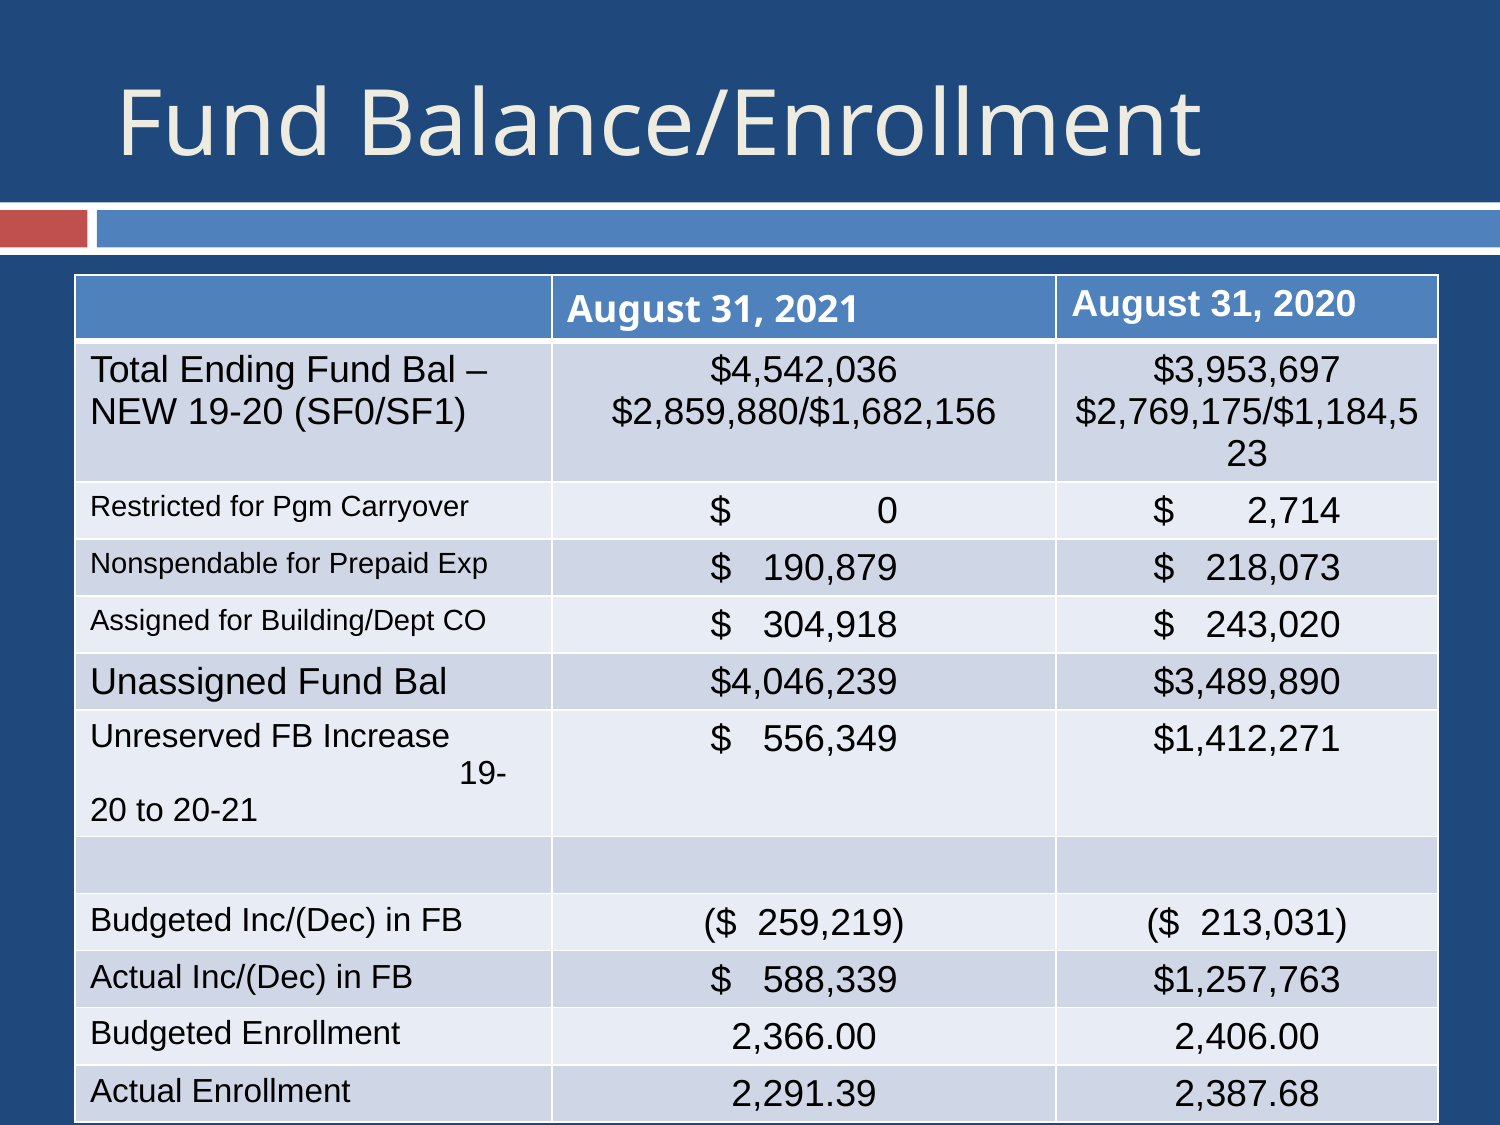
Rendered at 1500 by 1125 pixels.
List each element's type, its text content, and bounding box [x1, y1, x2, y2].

table_cell [1057, 837, 1437, 893]
table_cell $ 243,020 [1057, 597, 1437, 652]
table_cell ($ 259,219) [553, 894, 1055, 950]
table_cell Budgeted Inc/(Dec) in FB [76, 894, 551, 950]
table_cell Nonspendable for Prepaid Exp [76, 540, 551, 595]
title Fund Balance/Enrollment [100, 37, 1438, 200]
table_cell Budgeted Enrollment [76, 1008, 551, 1064]
table_header August 31, 2020 [1057, 276, 1437, 338]
table_cell [553, 837, 1055, 893]
table_cell Unreserved FB Increase 19-20 to 20-21 [76, 711, 551, 836]
table_cell $ 190,879 [553, 540, 1055, 595]
table_cell $4,046,239 [553, 654, 1055, 709]
table_header [76, 276, 551, 338]
table_cell Unassigned Fund Bal [76, 654, 551, 709]
table_cell Actual Enrollment [76, 1066, 551, 1121]
table_cell $ 588,339 [553, 951, 1055, 1007]
table_cell Total Ending Fund Bal – NEW 19-20 (SF0/SF1) [76, 344, 551, 481]
table_cell [76, 837, 551, 893]
table_header August 31, 2021 [553, 276, 1055, 338]
table_cell 2,291.39 [553, 1066, 1055, 1121]
table_cell $ 2,714 [1057, 483, 1437, 538]
table_cell $3,489,890 [1057, 654, 1437, 709]
table_cell $ 556,349 [553, 711, 1055, 836]
table_cell $ 218,073 [1057, 540, 1437, 595]
table_cell Assigned for Building/Dept CO [76, 597, 551, 652]
table_cell $1,257,763 [1057, 951, 1437, 1007]
table_cell $ 304,918 [553, 597, 1055, 652]
table_cell 2,406.00 [1057, 1008, 1437, 1064]
table_cell Actual Inc/(Dec) in FB [76, 951, 551, 1007]
table_cell $4,542,036 $2,859,880/$1,682,156 [553, 344, 1055, 481]
table_cell 2,366.00 [553, 1008, 1055, 1064]
table_cell ($ 213,031) [1057, 894, 1437, 950]
table_cell Restricted for Pgm Carryover [76, 483, 551, 538]
table_cell $1,412,271 [1057, 711, 1437, 836]
table_cell 2,387.68 [1057, 1066, 1437, 1121]
table_cell $ 0 [553, 483, 1055, 538]
table_cell $3,953,697 $2,769,175/$1,184,523 [1057, 344, 1437, 481]
